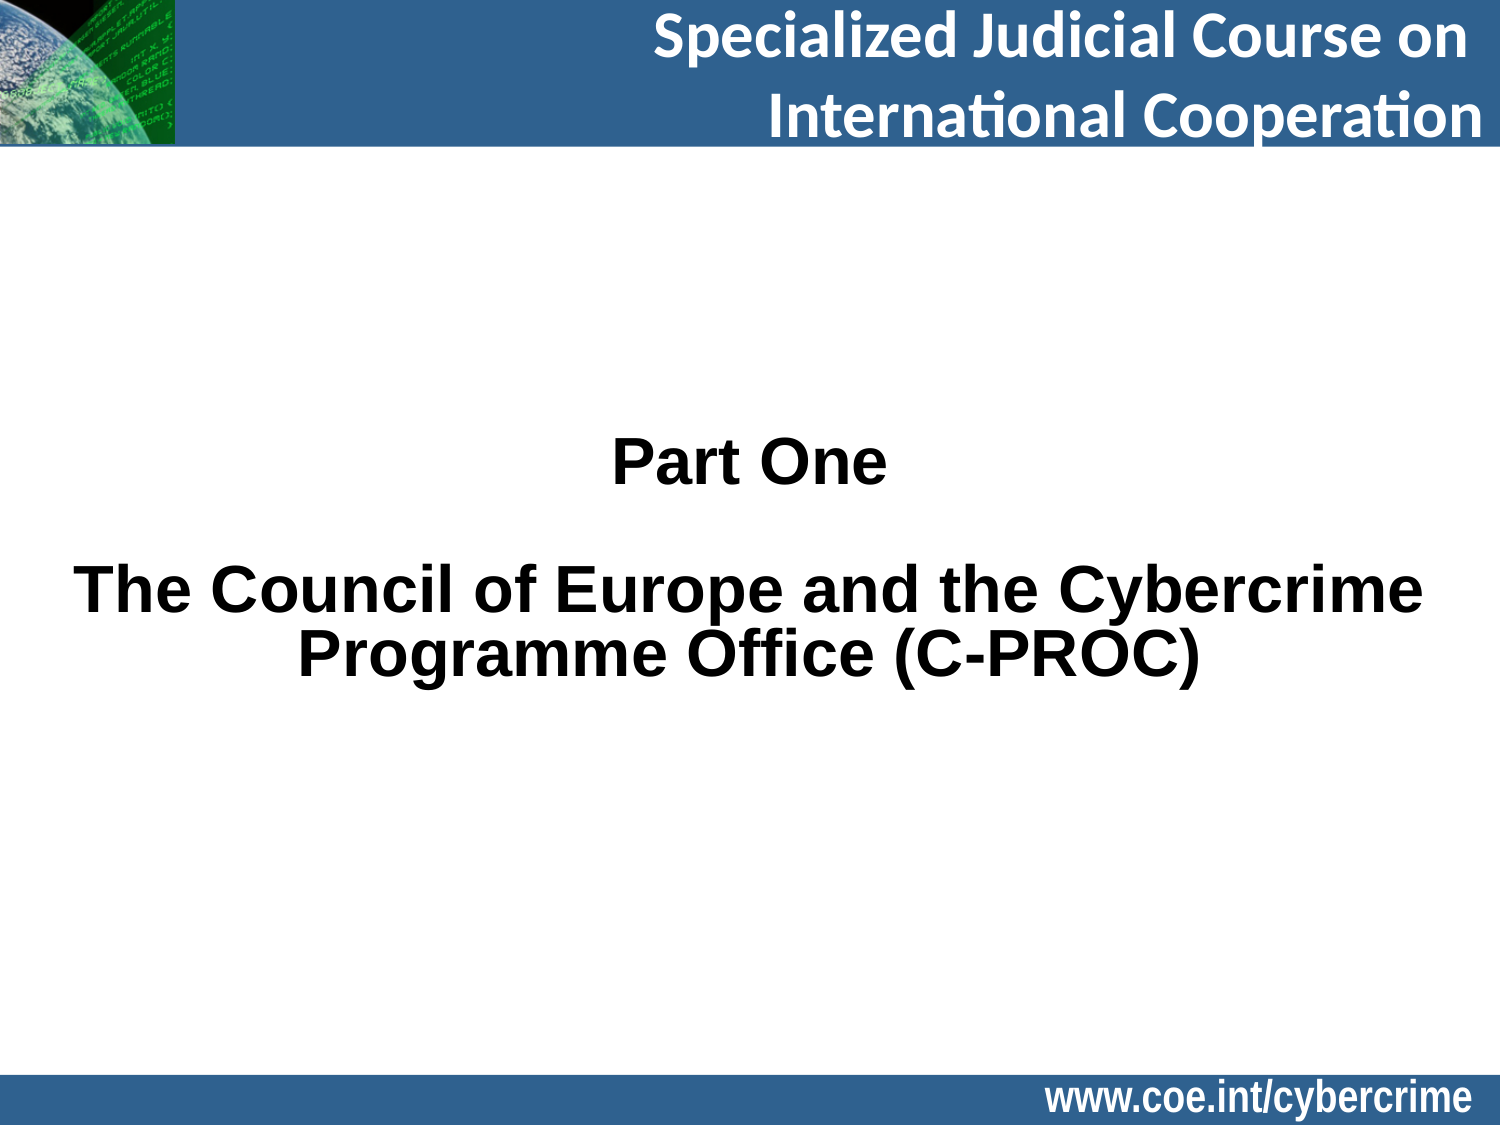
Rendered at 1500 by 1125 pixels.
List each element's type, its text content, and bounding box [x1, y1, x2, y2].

text_box www.coe.int/cybercrime [1030, 1059, 1500, 1125]
picture [0, 0, 175, 144]
text_box [0, 1073, 1030, 1125]
text_box Specialized Judicial Course on International Cooperation [177, 0, 1500, 149]
text_box Part One The Council of Europe and the Cybercrime Programme Office (C-PROC) [50, 425, 1450, 697]
